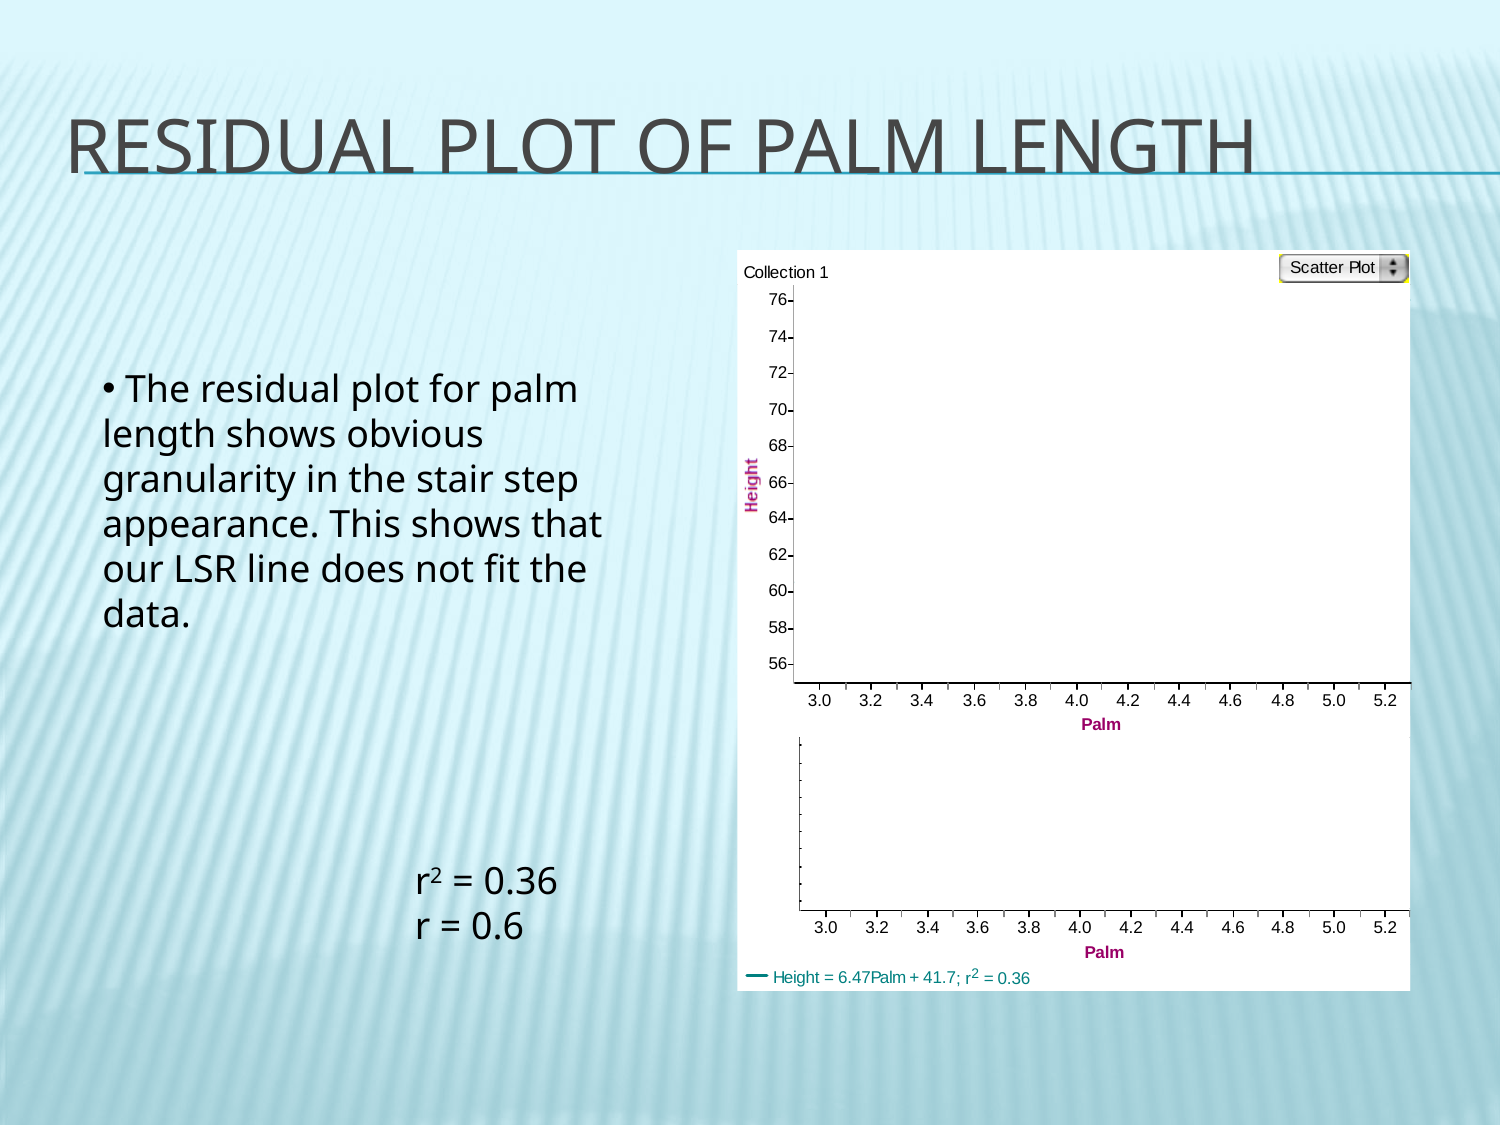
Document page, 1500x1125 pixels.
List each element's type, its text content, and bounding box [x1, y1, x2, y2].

text_box The residual plot for palm length shows obvious granularity in the stair step appearance. This shows that our LSR line does not fit the data. [87, 357, 675, 643]
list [737, 249, 1412, 993]
title residual plot of palm length [50, 75, 1475, 213]
text_box r2 = 0.36 r = 0.6 [399, 849, 663, 955]
